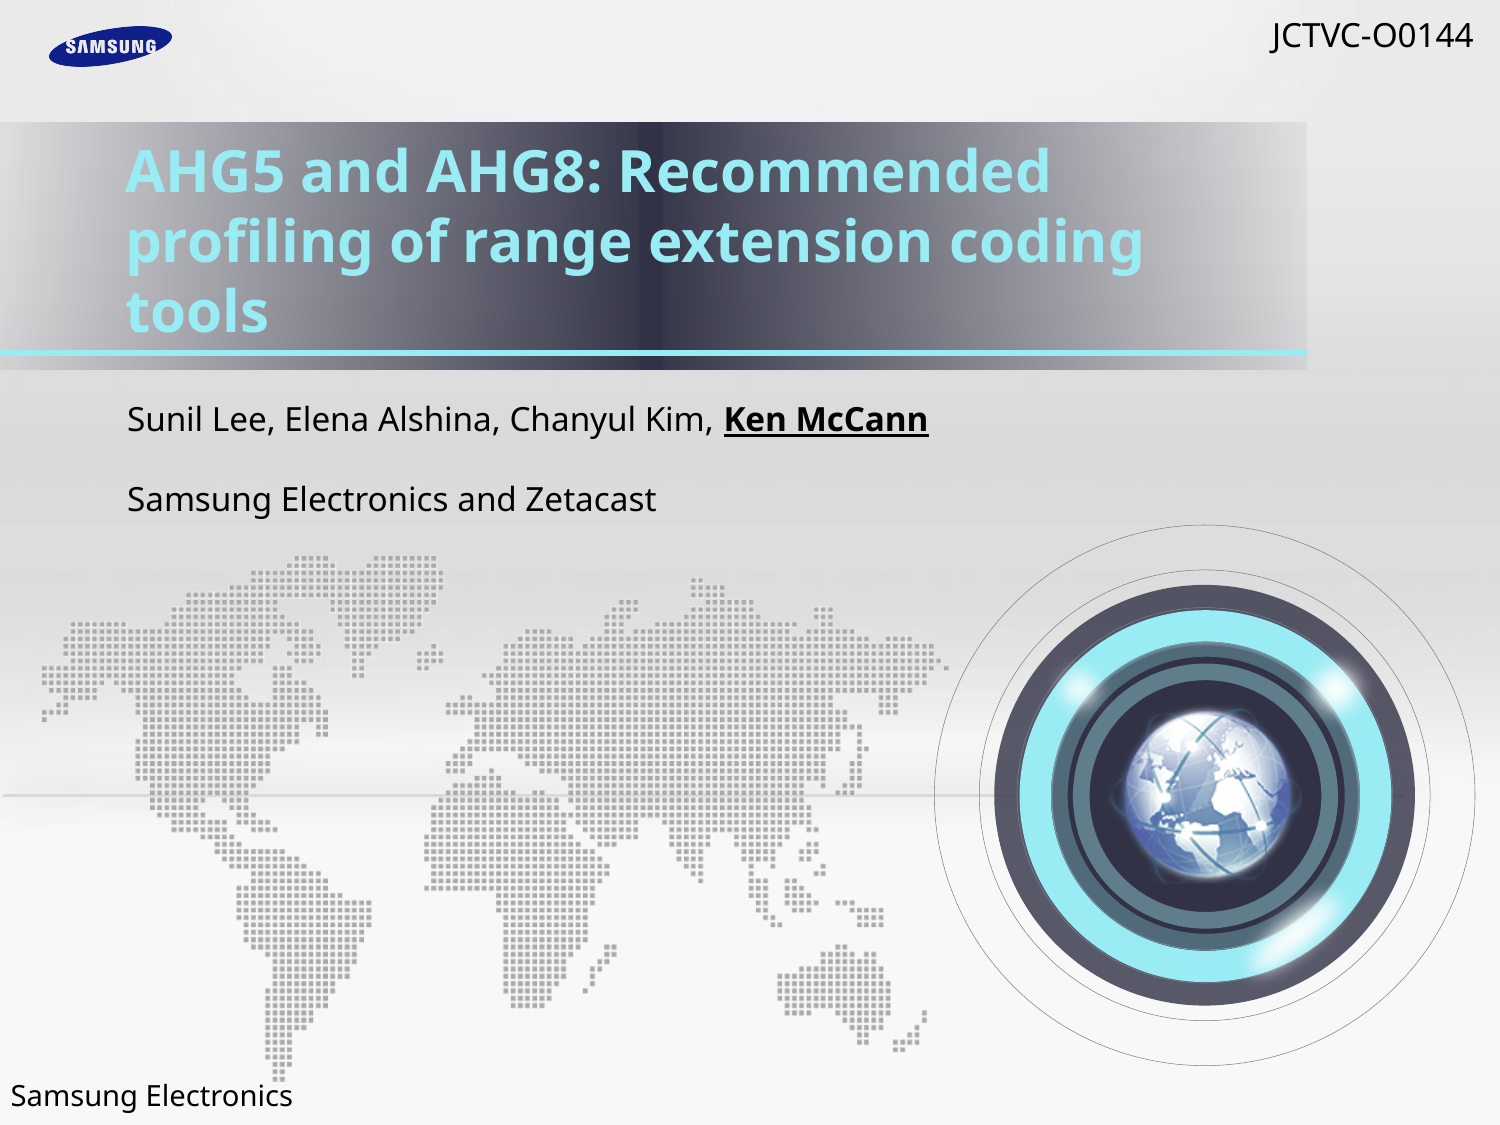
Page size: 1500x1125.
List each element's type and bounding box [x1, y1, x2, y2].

text_box [934, 524, 1476, 1066]
text_box [0, 121, 1309, 370]
picture [0, 0, 1500, 1125]
